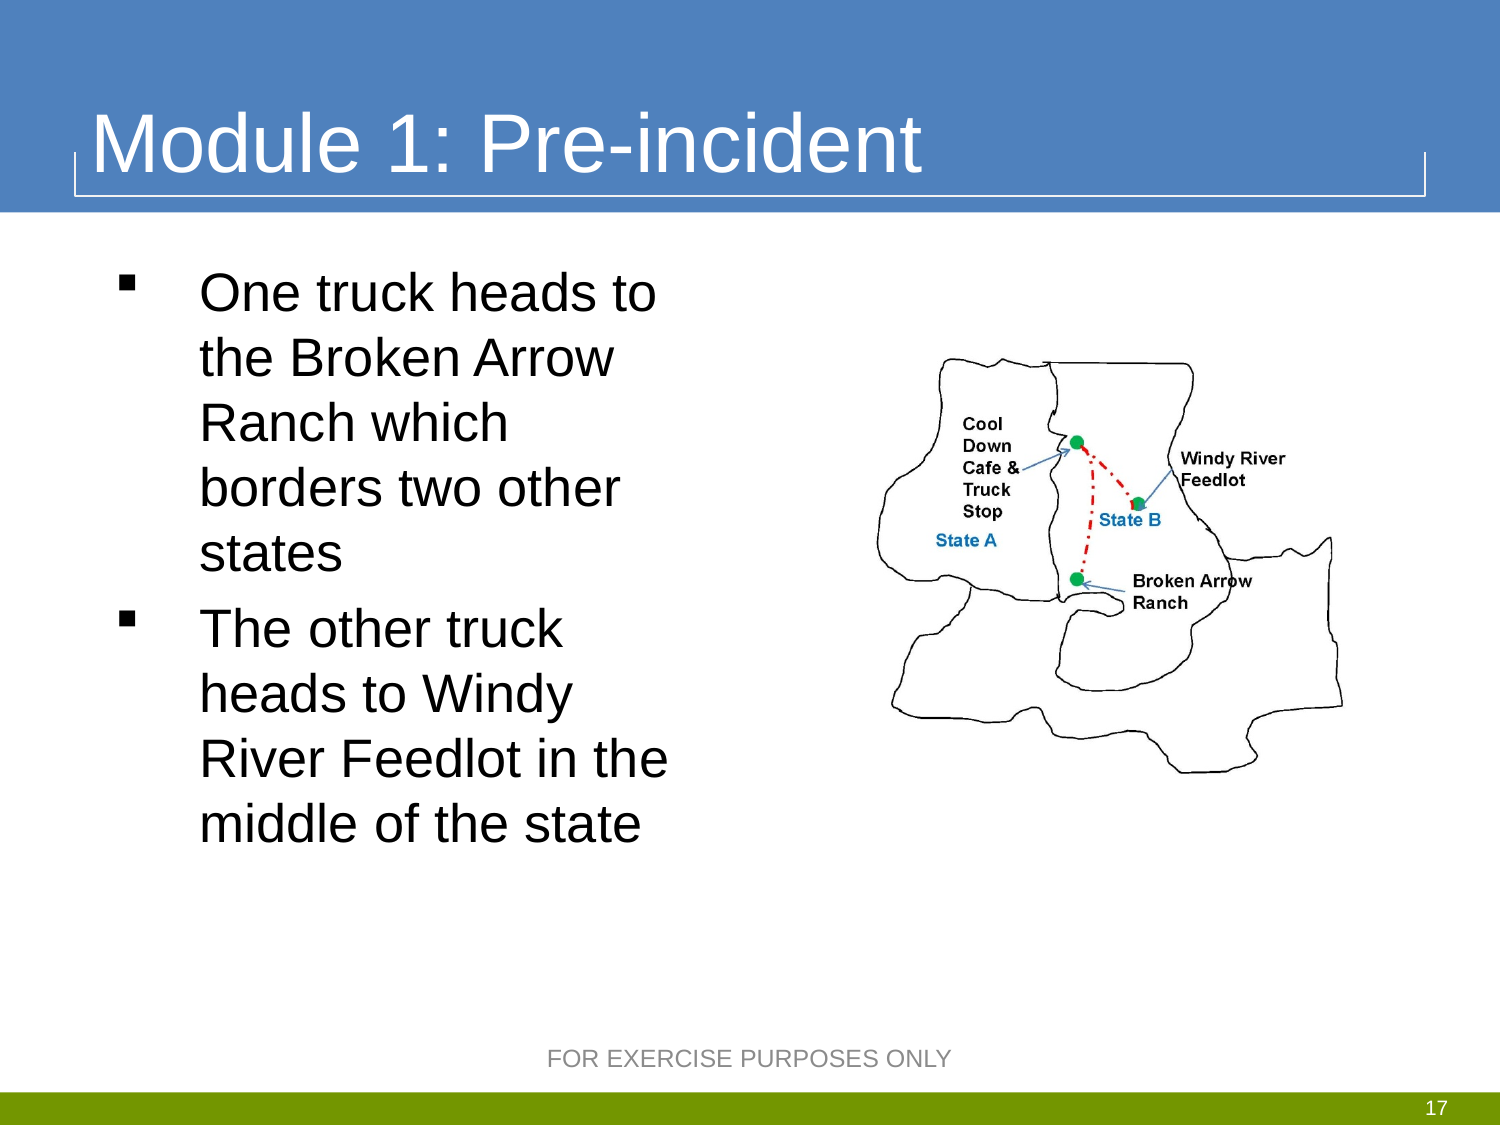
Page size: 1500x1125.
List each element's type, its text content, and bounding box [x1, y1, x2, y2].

picture [674, 224, 1492, 838]
list One truck heads to the Broken Arrow Ranch which borders two other states The other truck heads to Windy River Feedlot in the middle of the state [24, 249, 688, 993]
footer FOR EXERCISE PURPOSES ONLY [512, 1042, 988, 1103]
title Module 1: Pre-incident [74, 44, 1426, 233]
